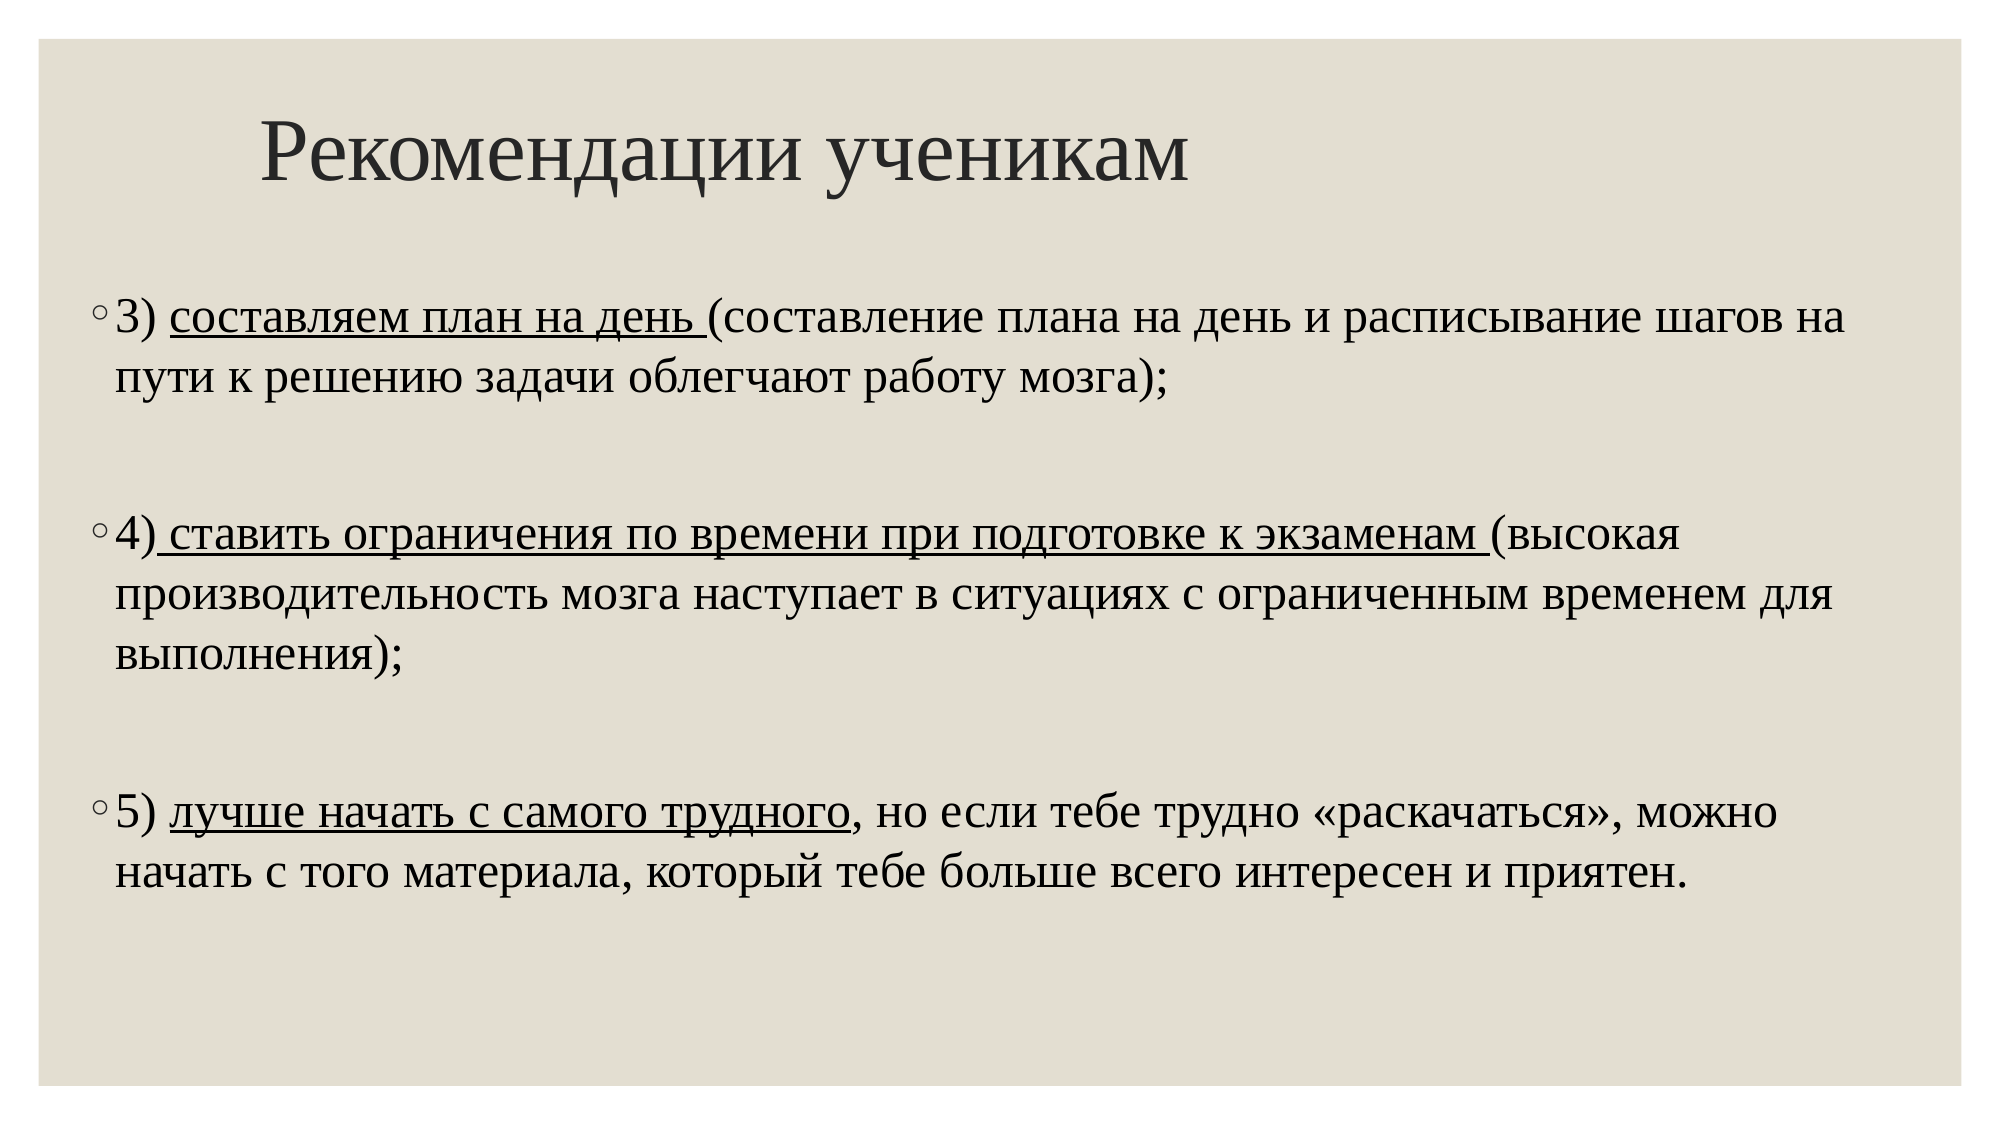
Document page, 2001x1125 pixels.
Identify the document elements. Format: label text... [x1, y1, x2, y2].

list 3) составляем план на день (составление плана на день и расписывание шагов на пути к решению задачи облегчают работу мозга); 4) ставить ограничения по времени при подготовке к экзаменам (высокая производительность мозга наступает в ситуациях с ограниченным временем для выполнения); 5) лучше начать с самого трудного, но если тебе трудно «раскачаться», можно начать с того материала, который тебе больше всего интересен и приятен. [70, 196, 1929, 1006]
title Рекомендации ученикам [244, 39, 1895, 196]
